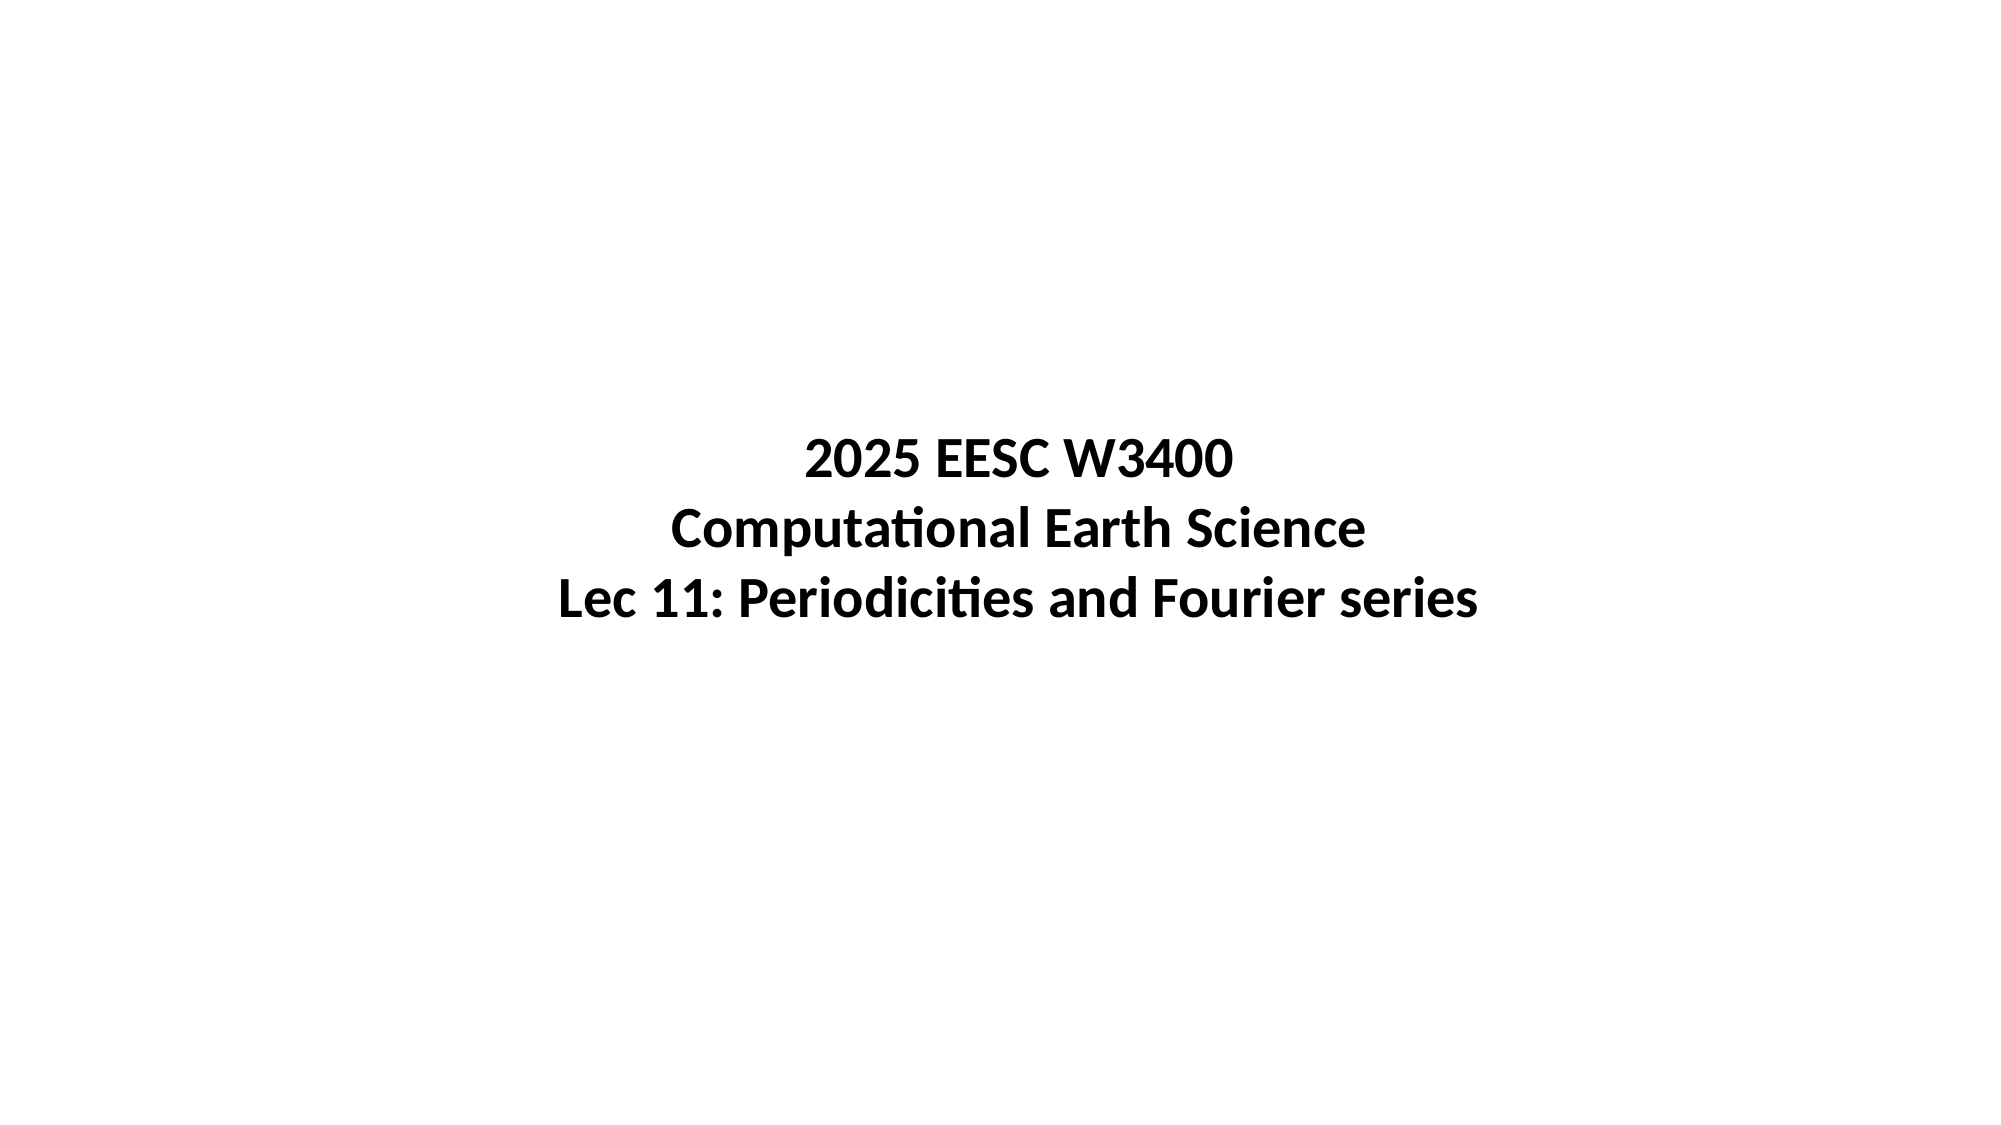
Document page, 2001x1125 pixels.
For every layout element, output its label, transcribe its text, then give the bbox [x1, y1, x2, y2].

text_box 2025 EESC W3400 Computational Earth Science Lec 11: Periodicities and Fourier series [133, 411, 1905, 636]
